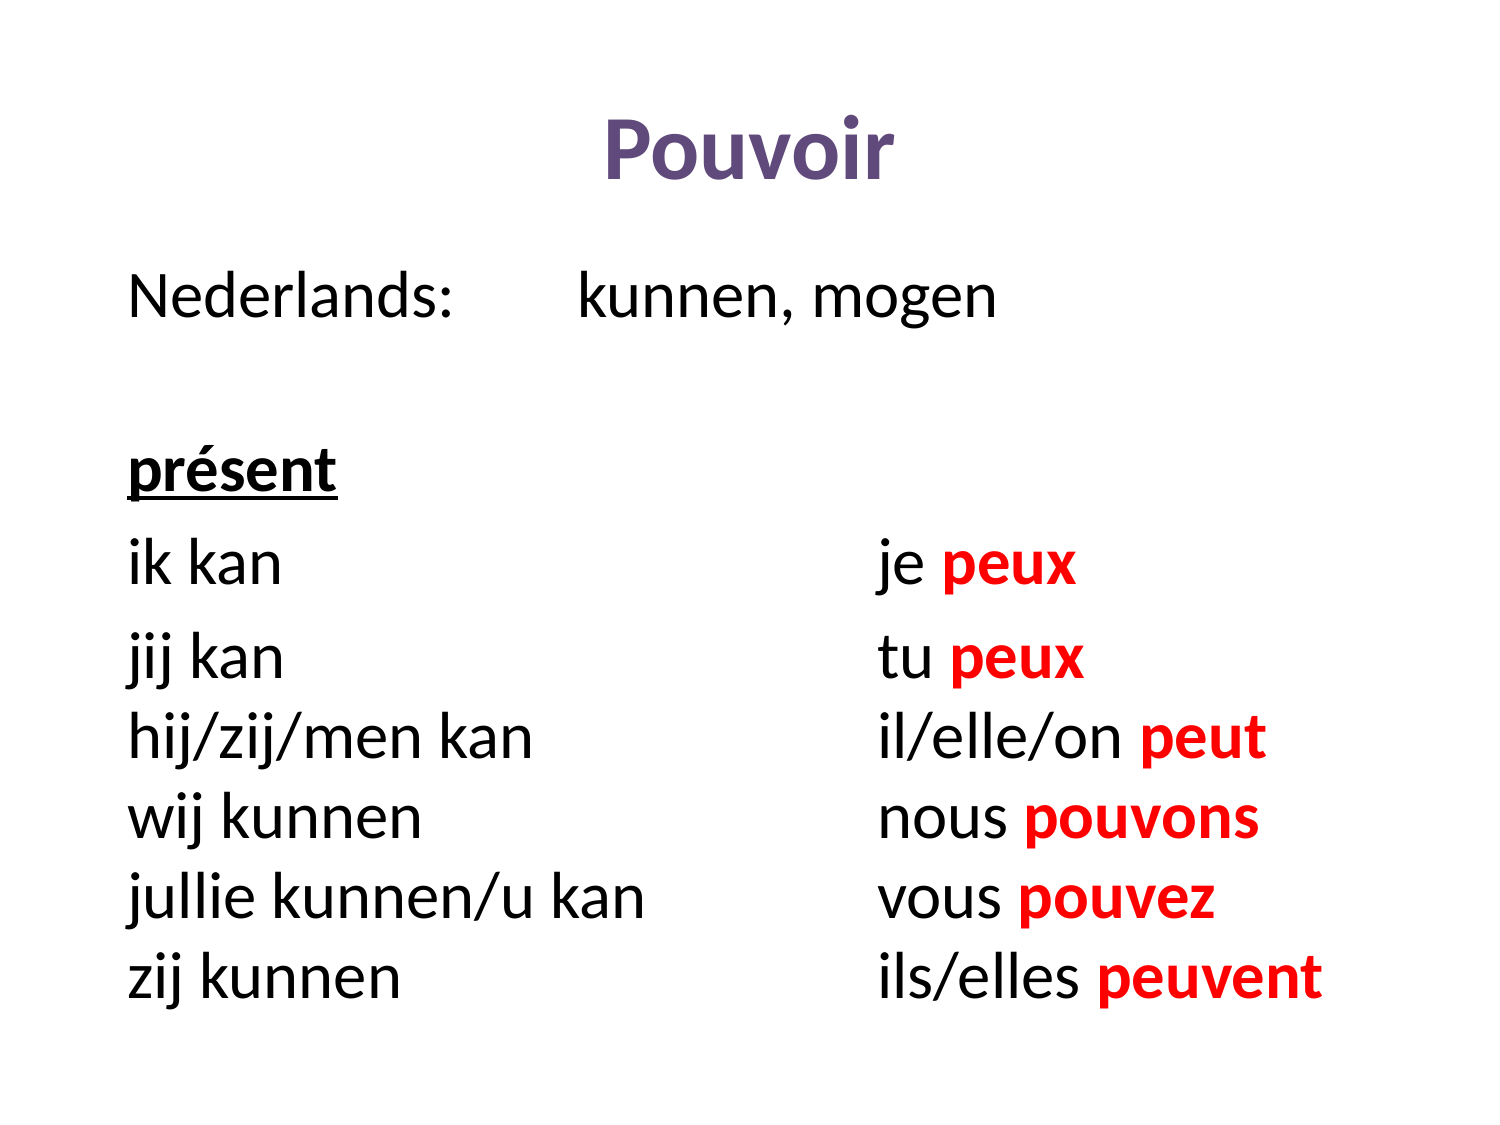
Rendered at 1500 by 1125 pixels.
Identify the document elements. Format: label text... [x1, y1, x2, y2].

title Pouvoir [112, 78, 1388, 209]
subtitle Nederlands: kunnen, mogen présent ik kan je peux jij kan tu peux hij/zij/men kan il/elle/on peut wij kunnen nous pouvons jullie kunnen/u kan vous pouvez zij kunnen ils/elles peuvent [112, 243, 1388, 1024]
